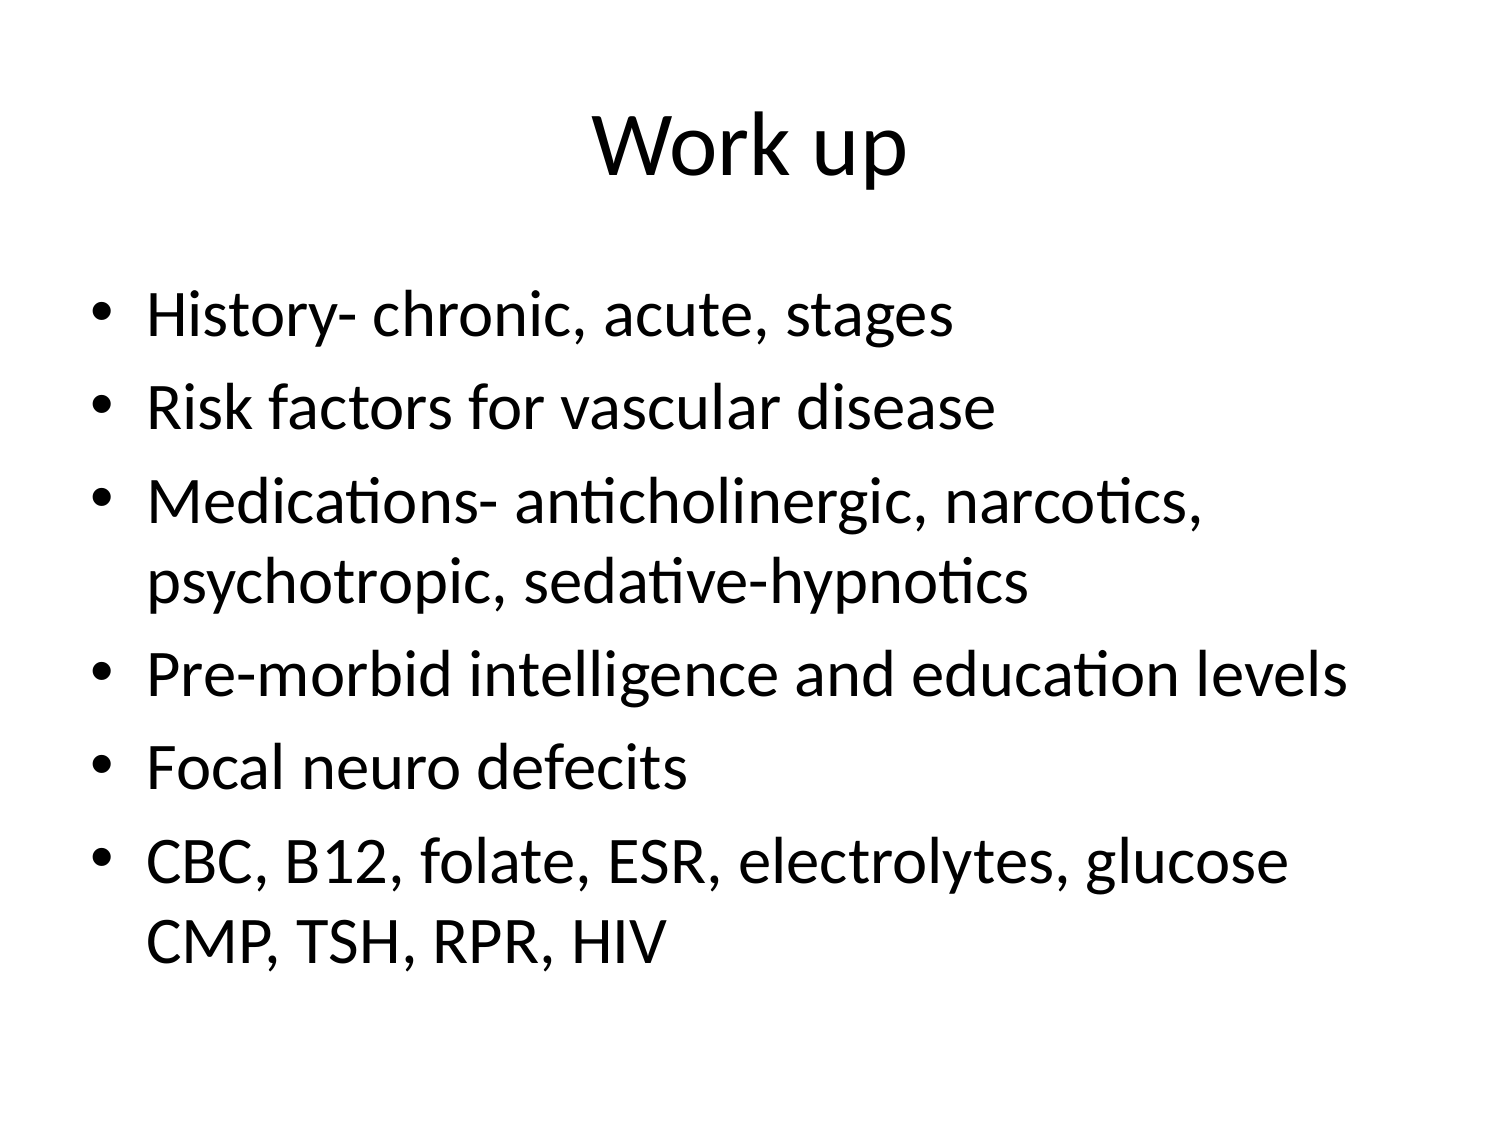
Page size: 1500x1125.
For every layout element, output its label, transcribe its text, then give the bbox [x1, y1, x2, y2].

list History- chronic, acute, stages Risk factors for vascular disease Medications- anticholinergic, narcotics, psychotropic, sedative-hypnotics Pre-morbid intelligence and education levels Focal neuro defecits CBC, B12, folate, ESR, electrolytes, glucose CMP, TSH, RPR, HIV [75, 262, 1425, 1005]
title Work up [75, 45, 1425, 233]
